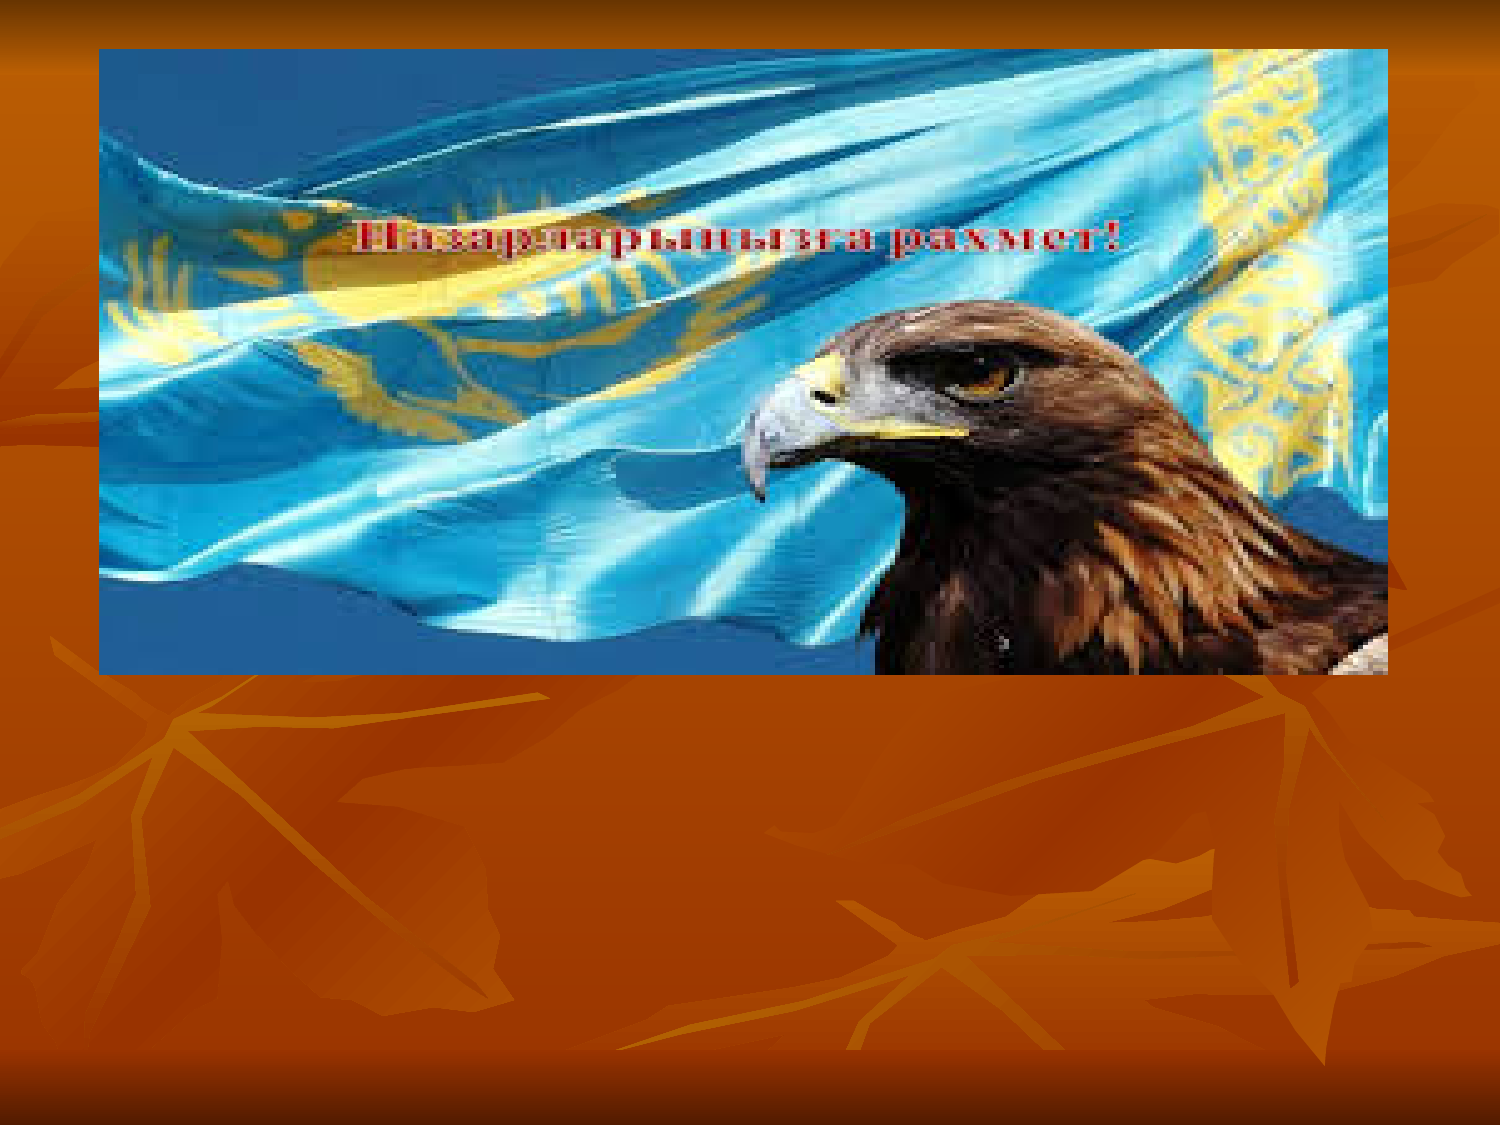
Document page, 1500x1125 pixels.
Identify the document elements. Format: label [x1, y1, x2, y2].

title [99, 49, 1388, 676]
